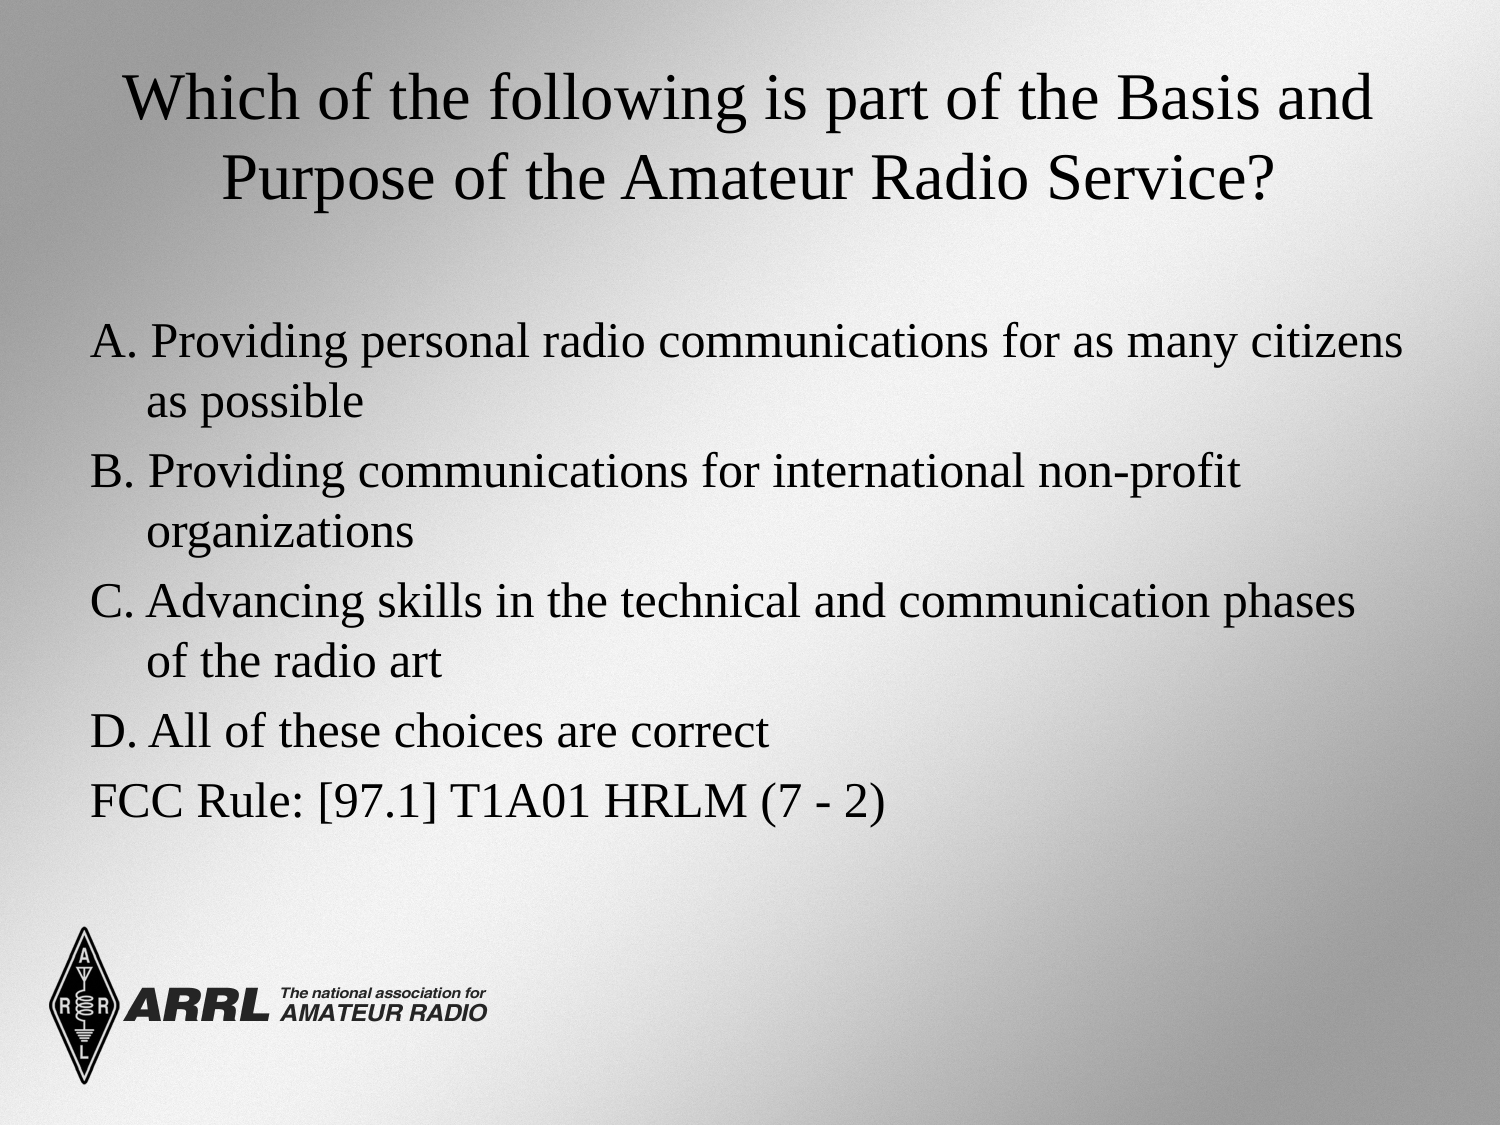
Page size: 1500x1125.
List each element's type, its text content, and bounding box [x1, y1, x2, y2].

picture [0, 0, 1500, 1125]
list A. Providing personal radio communications for as many citizens as possible B. Providing communications for international non-profit organizations C. Advancing skills in the technical and communication phases of the radio art D. All of these choices are correct FCC Rule: [97.1] T1A01 HRLM (7 - 2) [75, 299, 1425, 1005]
title Which of the following is part of the Basis and Purpose of the Amateur Radio Service? [75, 45, 1425, 233]
